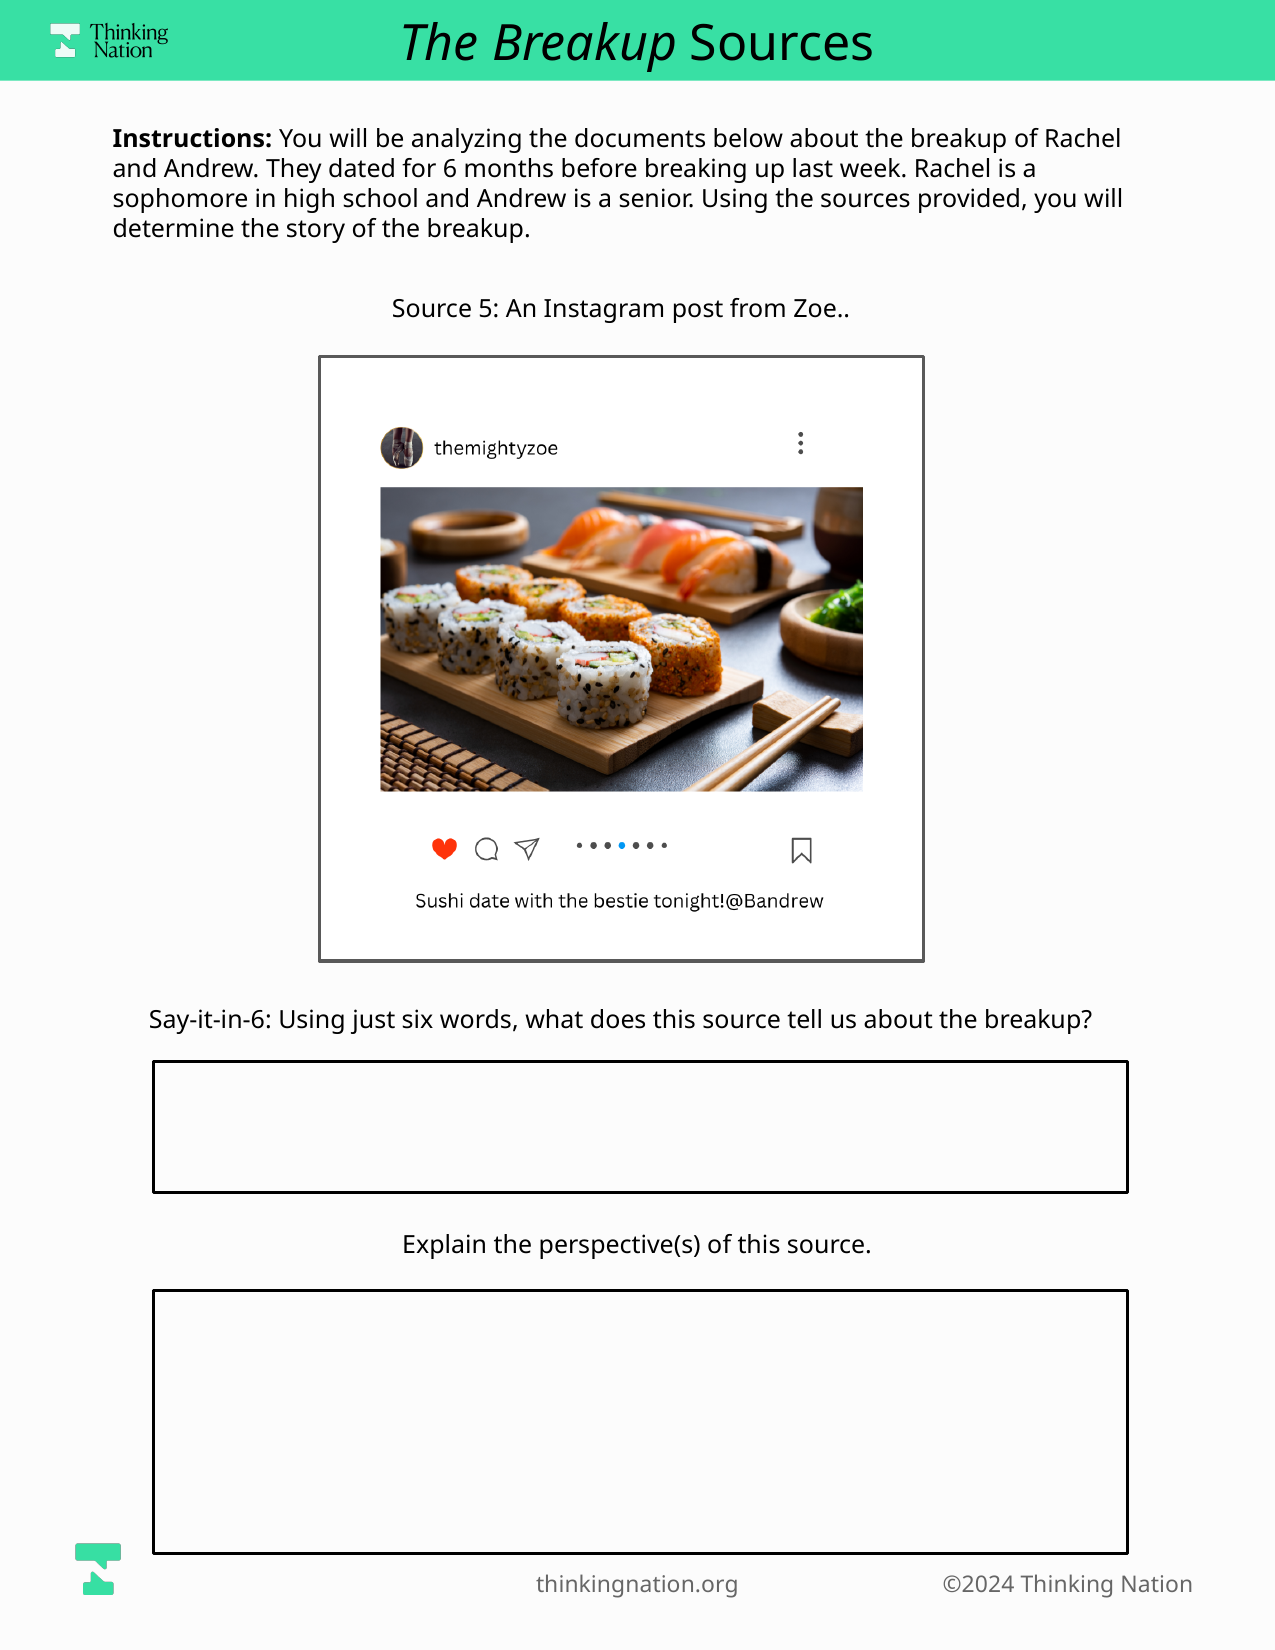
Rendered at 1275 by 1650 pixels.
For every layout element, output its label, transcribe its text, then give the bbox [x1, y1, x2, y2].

text_box [153, 1290, 1128, 1554]
text_box Say-it-in-6: Using just six words, what does this source tell us about the breakup? [129, 984, 1114, 1049]
text_box Explain the perspective(s) of this source. [356, 1209, 919, 1274]
picture [62, 1533, 134, 1605]
text_box [153, 1061, 1128, 1193]
text_box [456, 1534, 1275, 1613]
text_box Instructions: You will be analyzing the documents below about the breakup of Rachel and Andrew. They dated for 6 months before breaking up last week. Rachel is a sophomore in high school and Andrew is a senior. Using the sources provided, you will determine the story of the breakup. [97, 107, 1178, 258]
picture [36, 12, 172, 69]
picture [320, 357, 923, 960]
text_box Source 5: An Instagram post from Zoe.. [97, 272, 1146, 337]
text_box The Breakup Sources [0, 0, 1275, 81]
